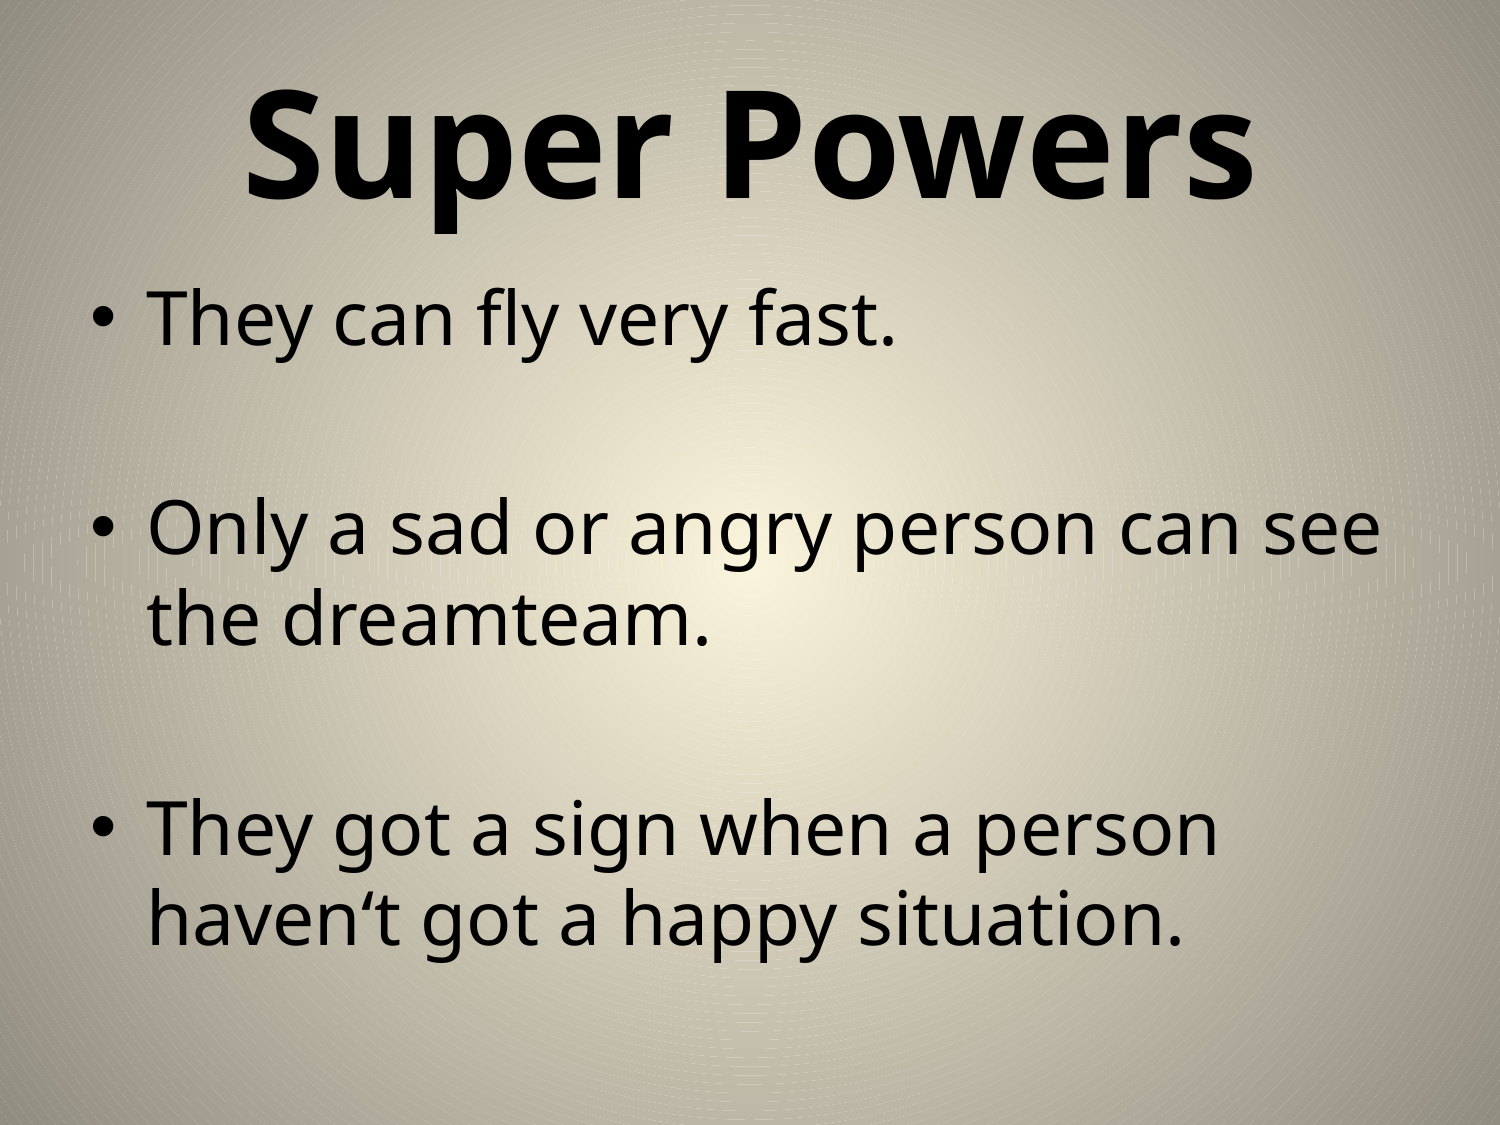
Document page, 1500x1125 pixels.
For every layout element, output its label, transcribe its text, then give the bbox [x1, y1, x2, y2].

list They can fly very fast. Only a sad or angry person can see the dreamteam. They got a sign when a person haven‘t got a happy situation. [75, 262, 1425, 1005]
title Super Powers [75, 45, 1425, 233]
